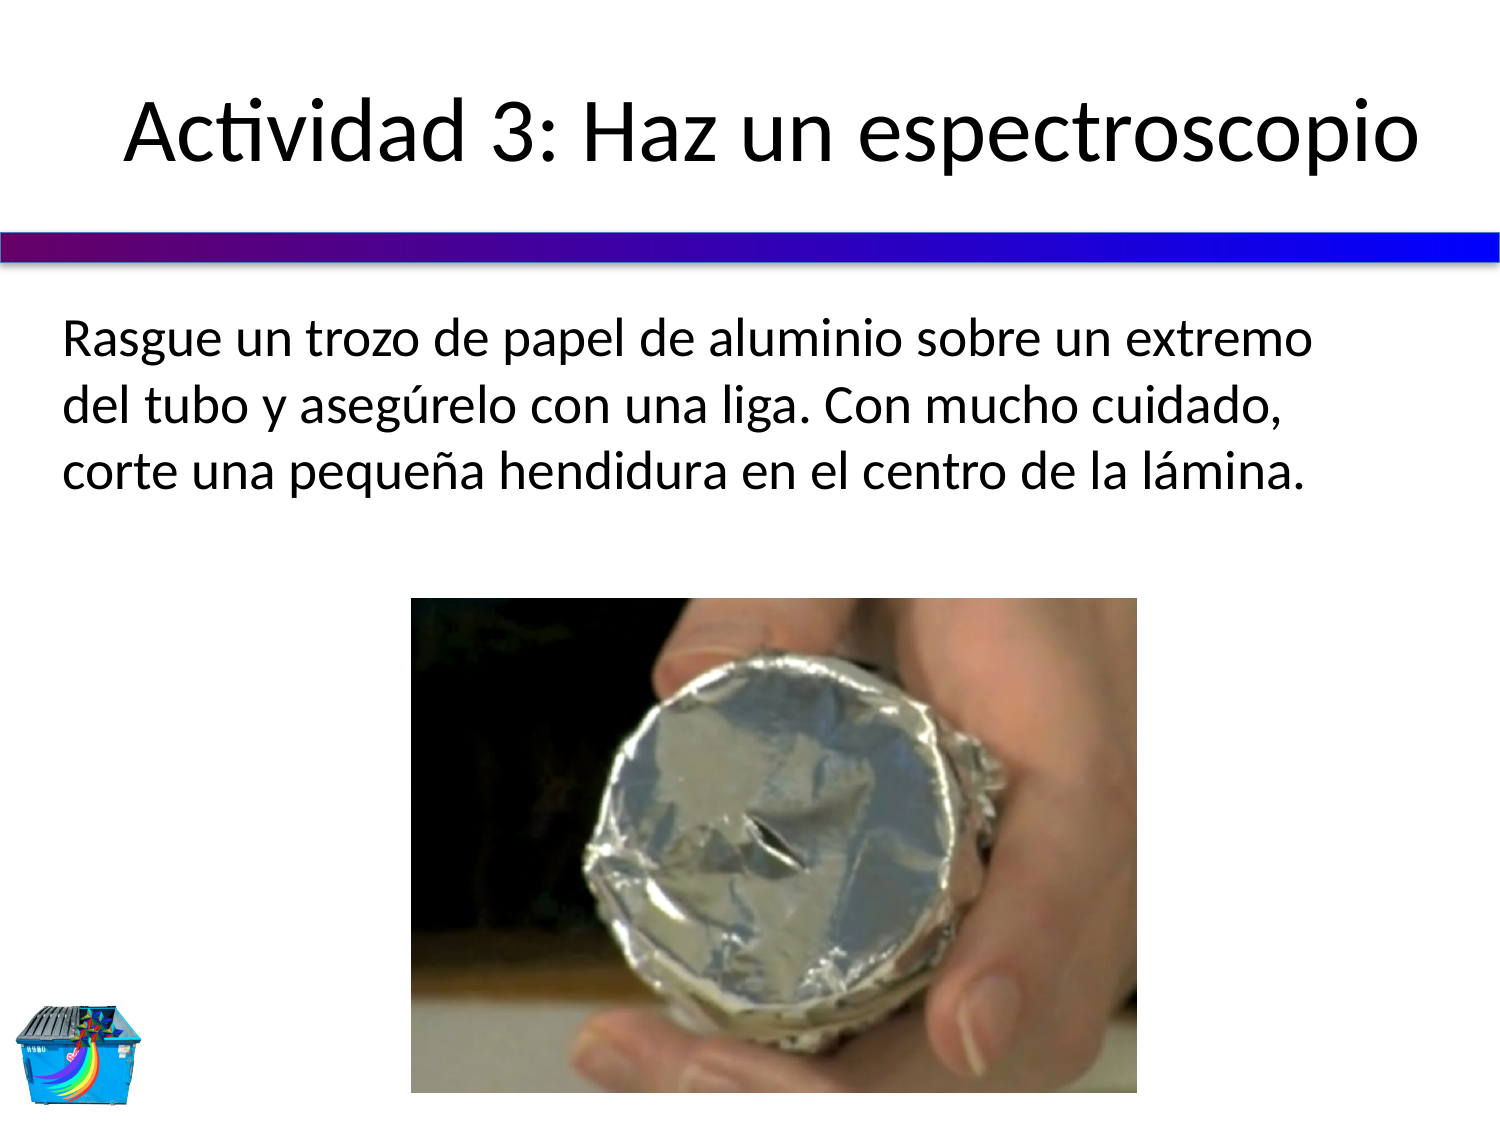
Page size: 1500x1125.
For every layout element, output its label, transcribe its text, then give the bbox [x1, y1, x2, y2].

text_box Rasgue un trozo de papel de aluminio sobre un extremo del tubo y asegúrelo con una liga. Con mucho cuidado, corte una pequeña hendidura en el centro de la lámina. [47, 293, 1385, 552]
picture [410, 598, 1138, 1094]
picture [14, 1004, 143, 1107]
text_box Actividad 3: Haz un espectroscopio [108, 61, 1437, 187]
